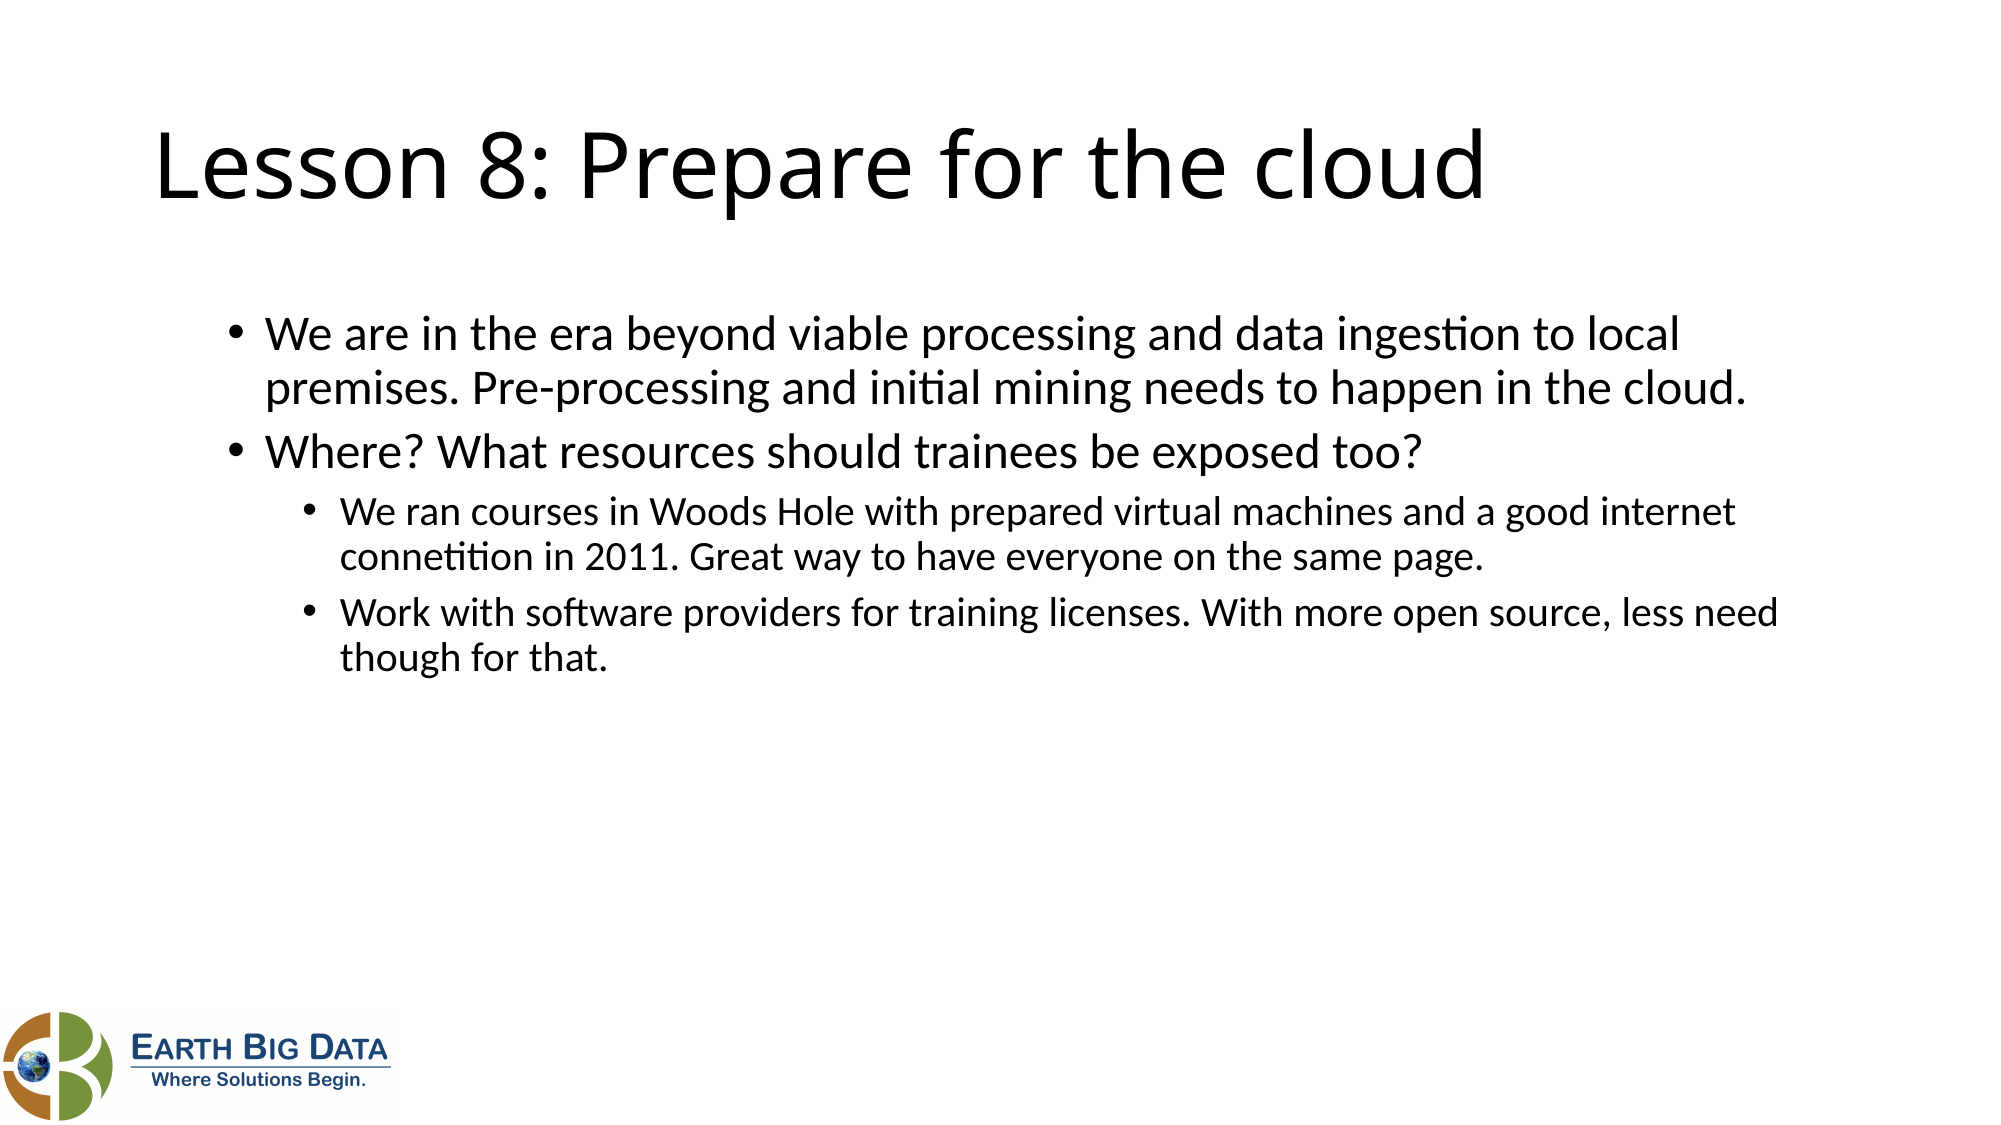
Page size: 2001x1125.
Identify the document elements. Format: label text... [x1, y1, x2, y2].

list We are in the era beyond viable processing and data ingestion to local premises. Pre-processing and initial mining needs to happen in the cloud. Where? What resources should trainees be exposed too? We ran courses in Woods Hole with prepared virtual machines and a good internet connetition in 2011. Great way to have everyone on the same page. Work with software providers for training licenses. With more open source, less need though for that. [137, 299, 1863, 1014]
title Lesson 8: Prepare for the cloud [137, 59, 1863, 278]
picture [0, 1007, 394, 1125]
